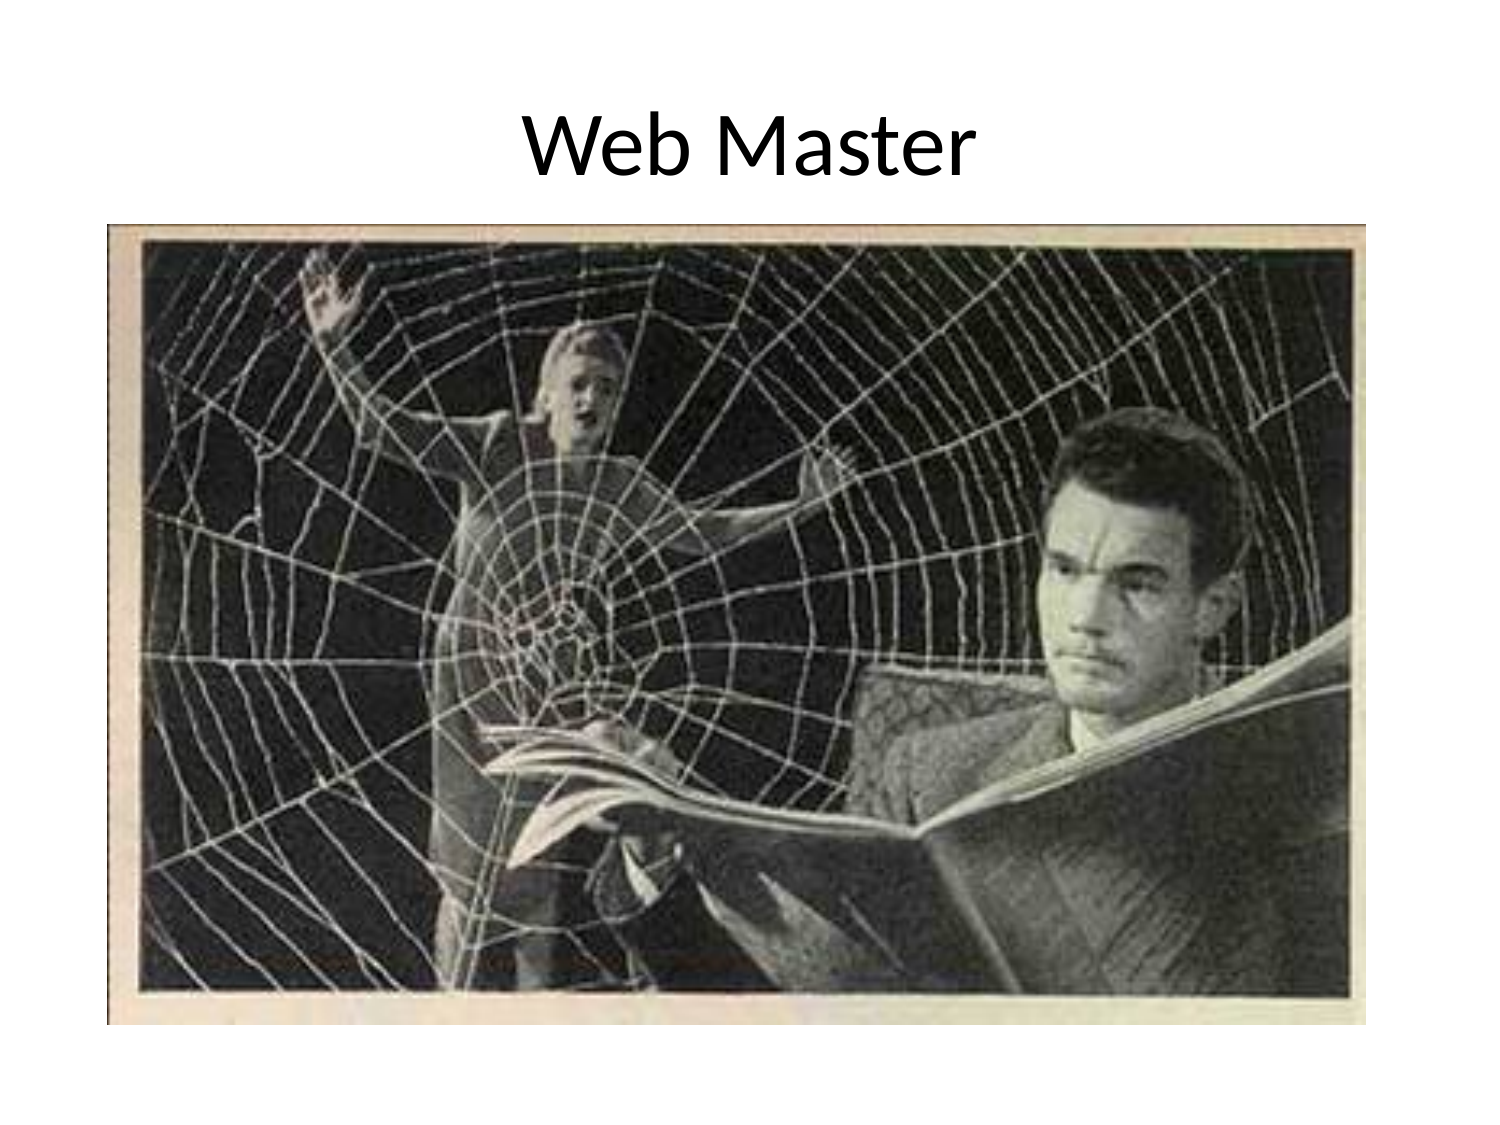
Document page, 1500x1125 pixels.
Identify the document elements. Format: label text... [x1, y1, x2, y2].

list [106, 224, 1366, 1026]
title Web Master [75, 45, 1425, 233]
